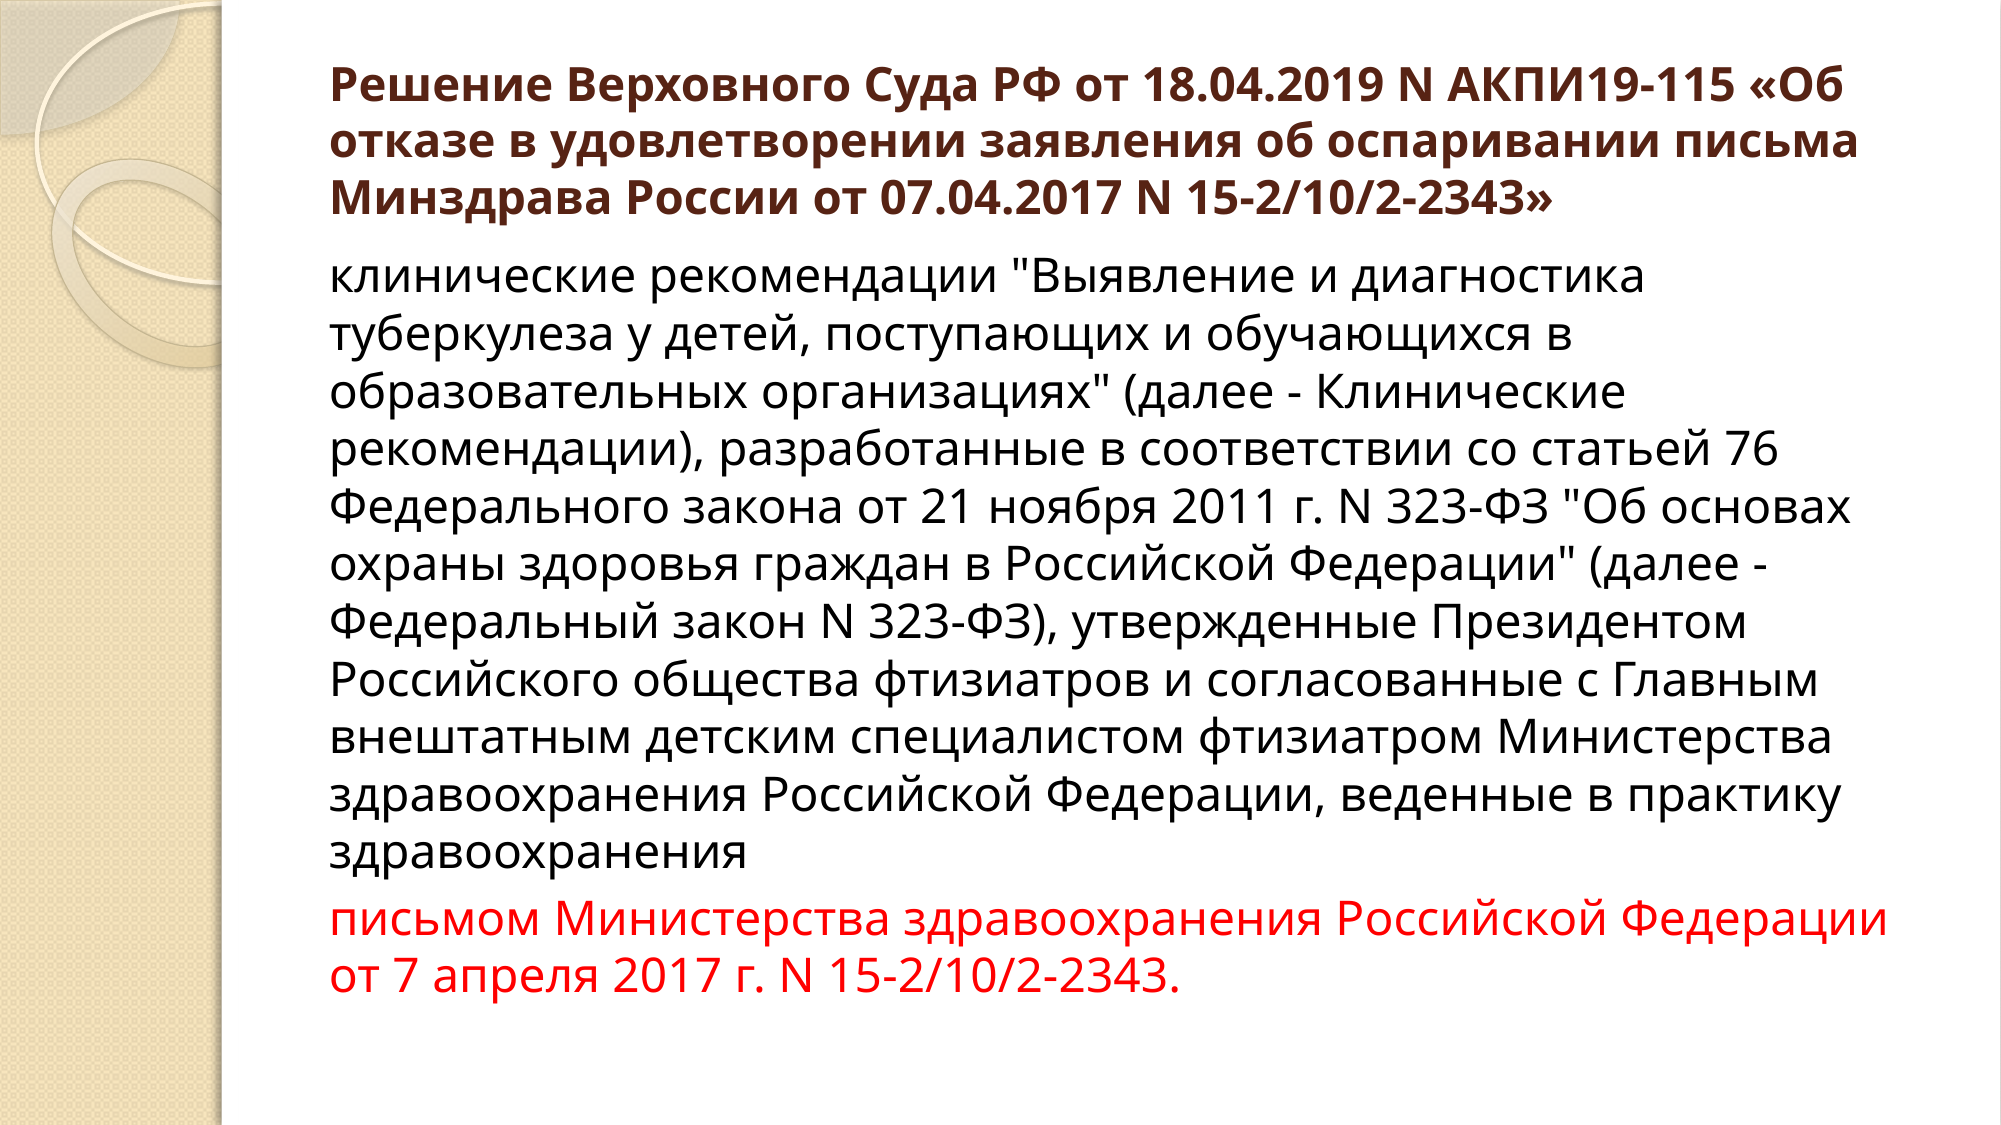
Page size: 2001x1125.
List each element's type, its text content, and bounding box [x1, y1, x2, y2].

title Решение Верховного Суда РФ от 18.04.2019 N АКПИ19-115 «Об отказе в удовлетворении заявления об оспаривании письма Минздрава России от 07.04.2017 N 15-2/10/2-2343» [313, 45, 1954, 233]
list клинические рекомендации "Выявление и диагностика туберкулеза у детей, поступающих и обучающихся в образовательных организациях" (далее - Клинические рекомендации), разработанные в соответствии со статьей 76 Федерального закона от 21 ноября 2011 г. N 323-ФЗ "Об основах охраны здоровья граждан в Российской Федерации" (далее - Федеральный закон N 323-ФЗ), утвержденные Президентом Российского общества фтизиатров и согласованные с Главным внештатным детским специалистом фтизиатром Министерства здравоохранения Российской Федерации, веденные в практику здравоохранения письмом Министерства здравоохранения Российской Федерации от 7 апреля 2017 г. N 15-2/10/2-2343. [313, 237, 1954, 1025]
